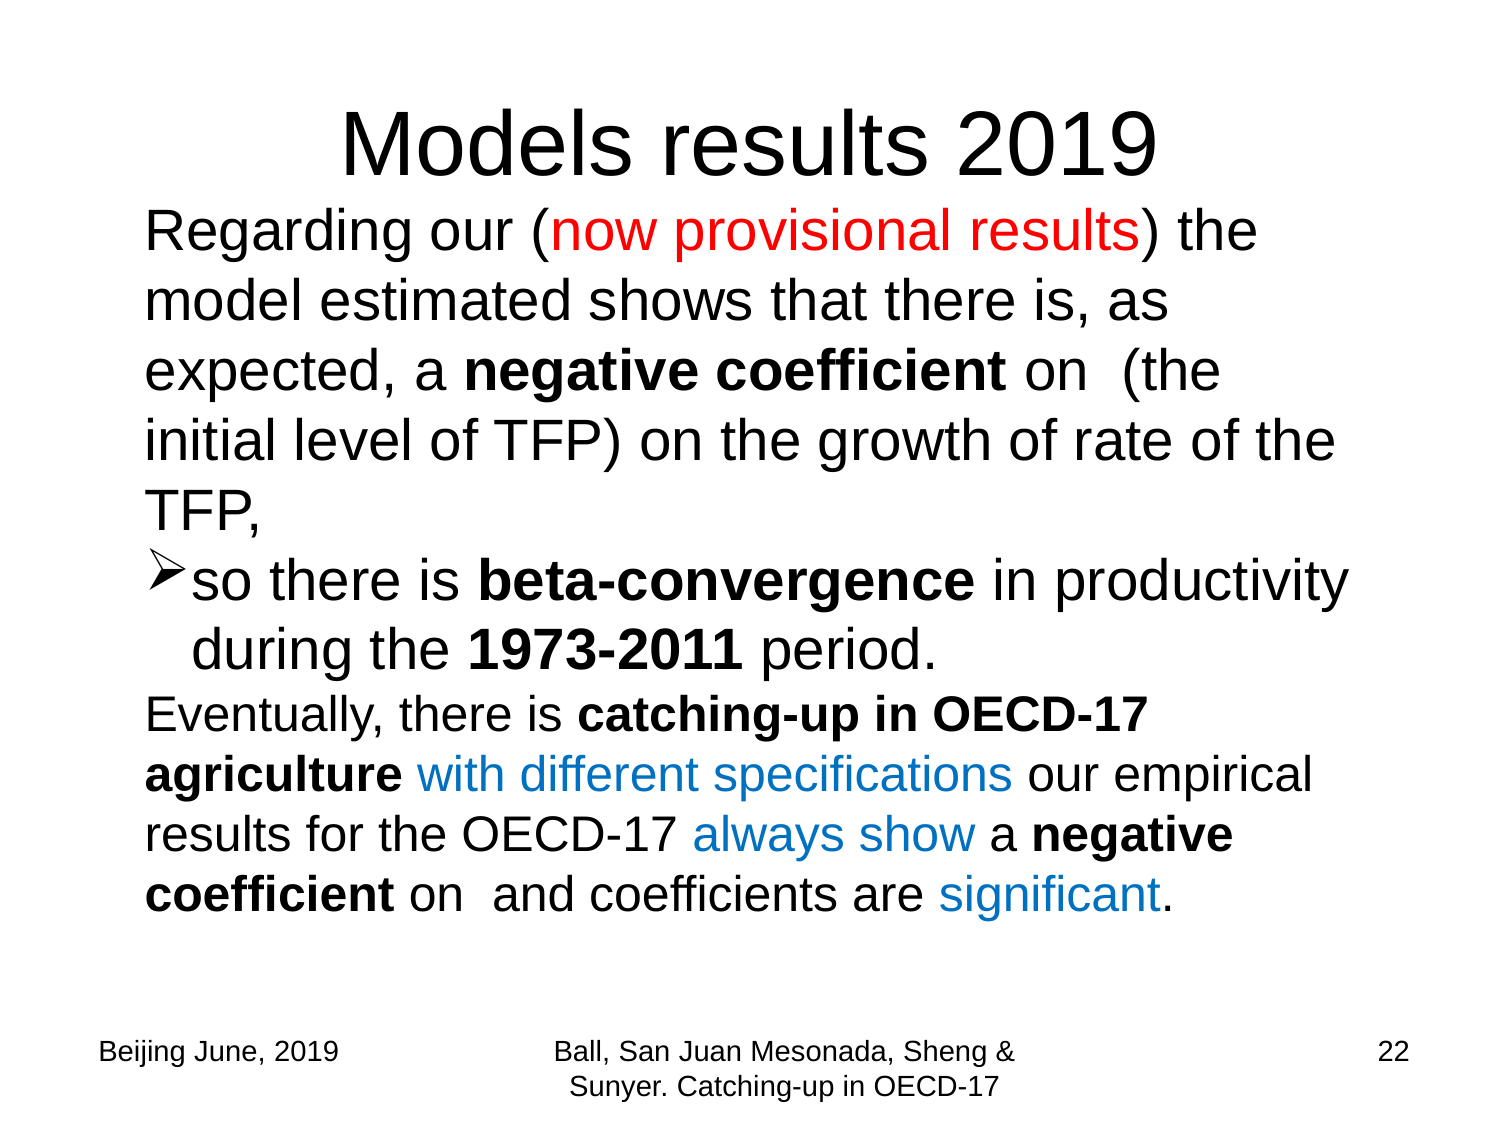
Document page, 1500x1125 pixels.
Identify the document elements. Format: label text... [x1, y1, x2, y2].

footer Ball, San Juan Mesonada, Sheng & Sunyer. Catching-up in OECD-17 [512, 1024, 1058, 1103]
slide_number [74, 1024, 426, 1103]
title Models results 2019 [75, 45, 1425, 233]
slide_number 22 [1074, 1024, 1426, 1103]
